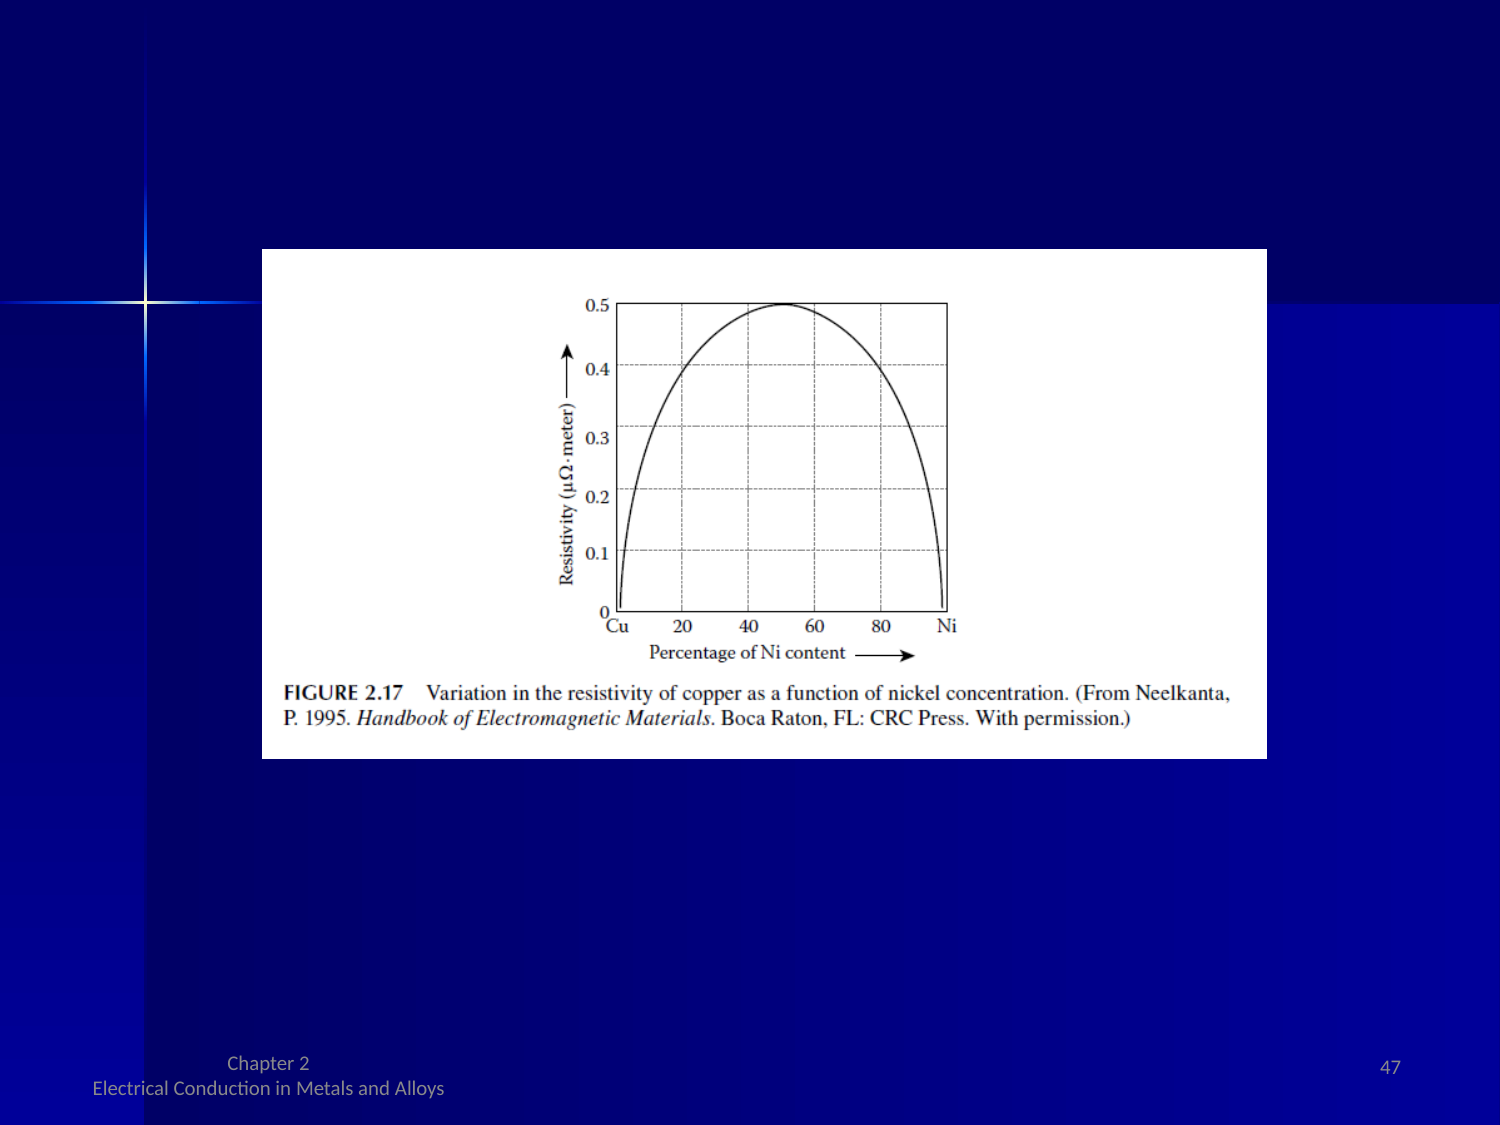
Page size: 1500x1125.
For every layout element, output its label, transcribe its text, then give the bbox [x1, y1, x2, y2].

slide_number Chapter 2 Electrical Conduction in Metals and Alloys [74, 1037, 463, 1113]
picture [262, 249, 1267, 759]
